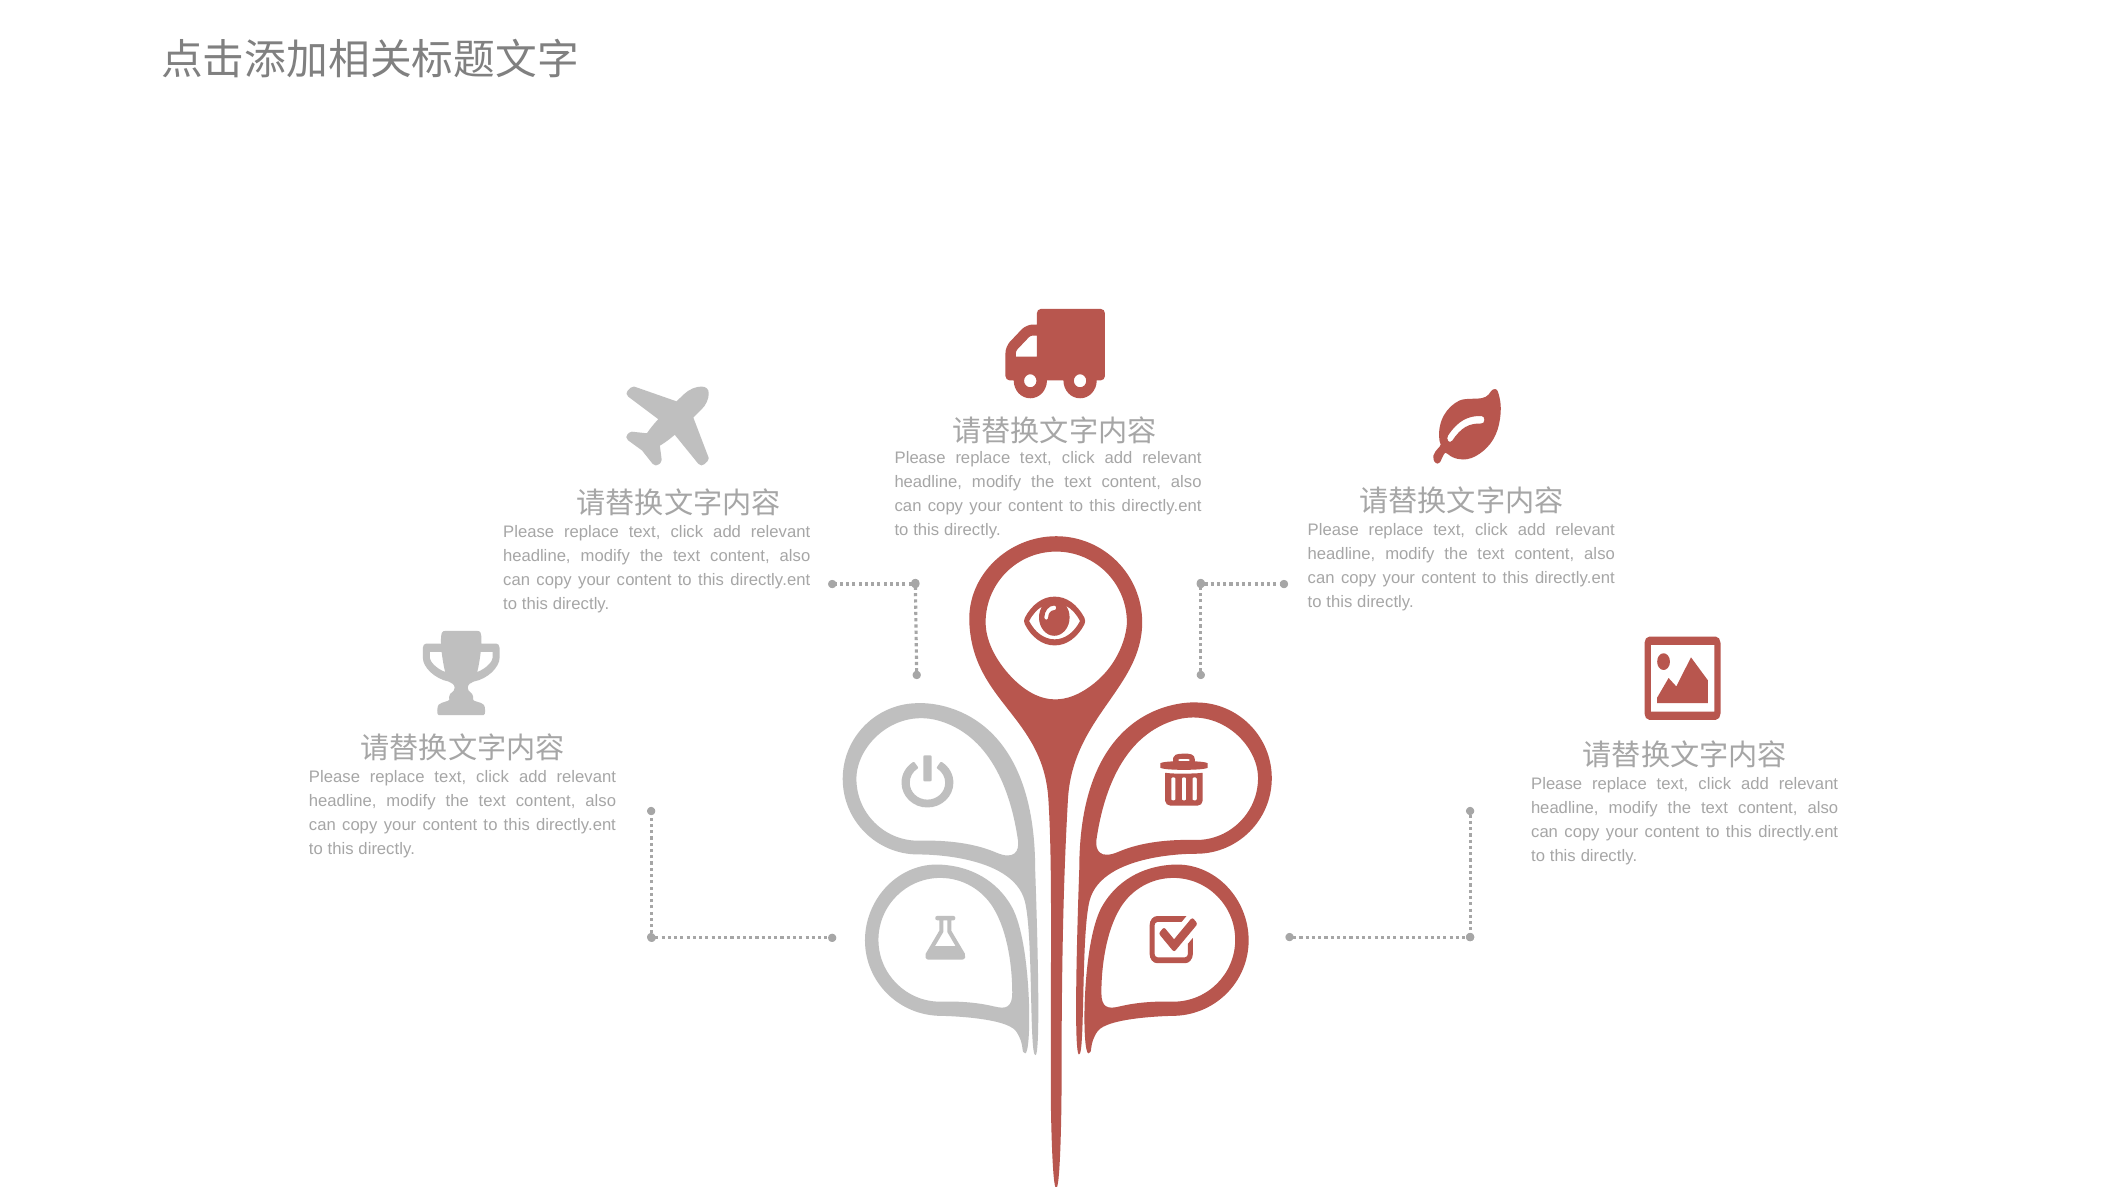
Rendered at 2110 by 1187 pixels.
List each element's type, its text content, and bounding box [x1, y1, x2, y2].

text_box Please replace text, click add relevant headline, modify the text content, also can copy your content to this directly.ent to this directly. [894, 443, 1203, 539]
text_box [864, 862, 1032, 1054]
text_box [626, 386, 709, 466]
text_box Please replace text, click add relevant headline, modify the text content, also can copy your content to this directly.ent to this directly. [308, 762, 617, 859]
text_box [1005, 308, 1105, 399]
text_box [422, 630, 500, 716]
text_box [1433, 389, 1501, 464]
text_box 请替换文字内容 [576, 477, 782, 517]
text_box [842, 694, 1043, 1058]
text_box 请替换文字内容 [1359, 475, 1564, 514]
text_box 请替换文字内容 [952, 405, 1158, 443]
text_box Please replace text, click add relevant headline, modify the text content, also can copy your content to this directly.ent to this directly. [503, 517, 811, 613]
text_box Please replace text, click add relevant headline, modify the text content, also can copy your content to this directly.ent to this directly. [1531, 768, 1839, 865]
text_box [1072, 694, 1272, 1057]
text_box Please replace text, click add relevant headline, modify the text content, also can copy your content to this directly.ent to this directly. [1307, 514, 1616, 611]
text_box 请替换文字内容 [1582, 729, 1788, 768]
text_box [1644, 636, 1721, 720]
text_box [967, 536, 1143, 1187]
text_box 点击添加相关标题文字 [145, 22, 630, 94]
text_box 请替换文字内容 [360, 722, 566, 762]
